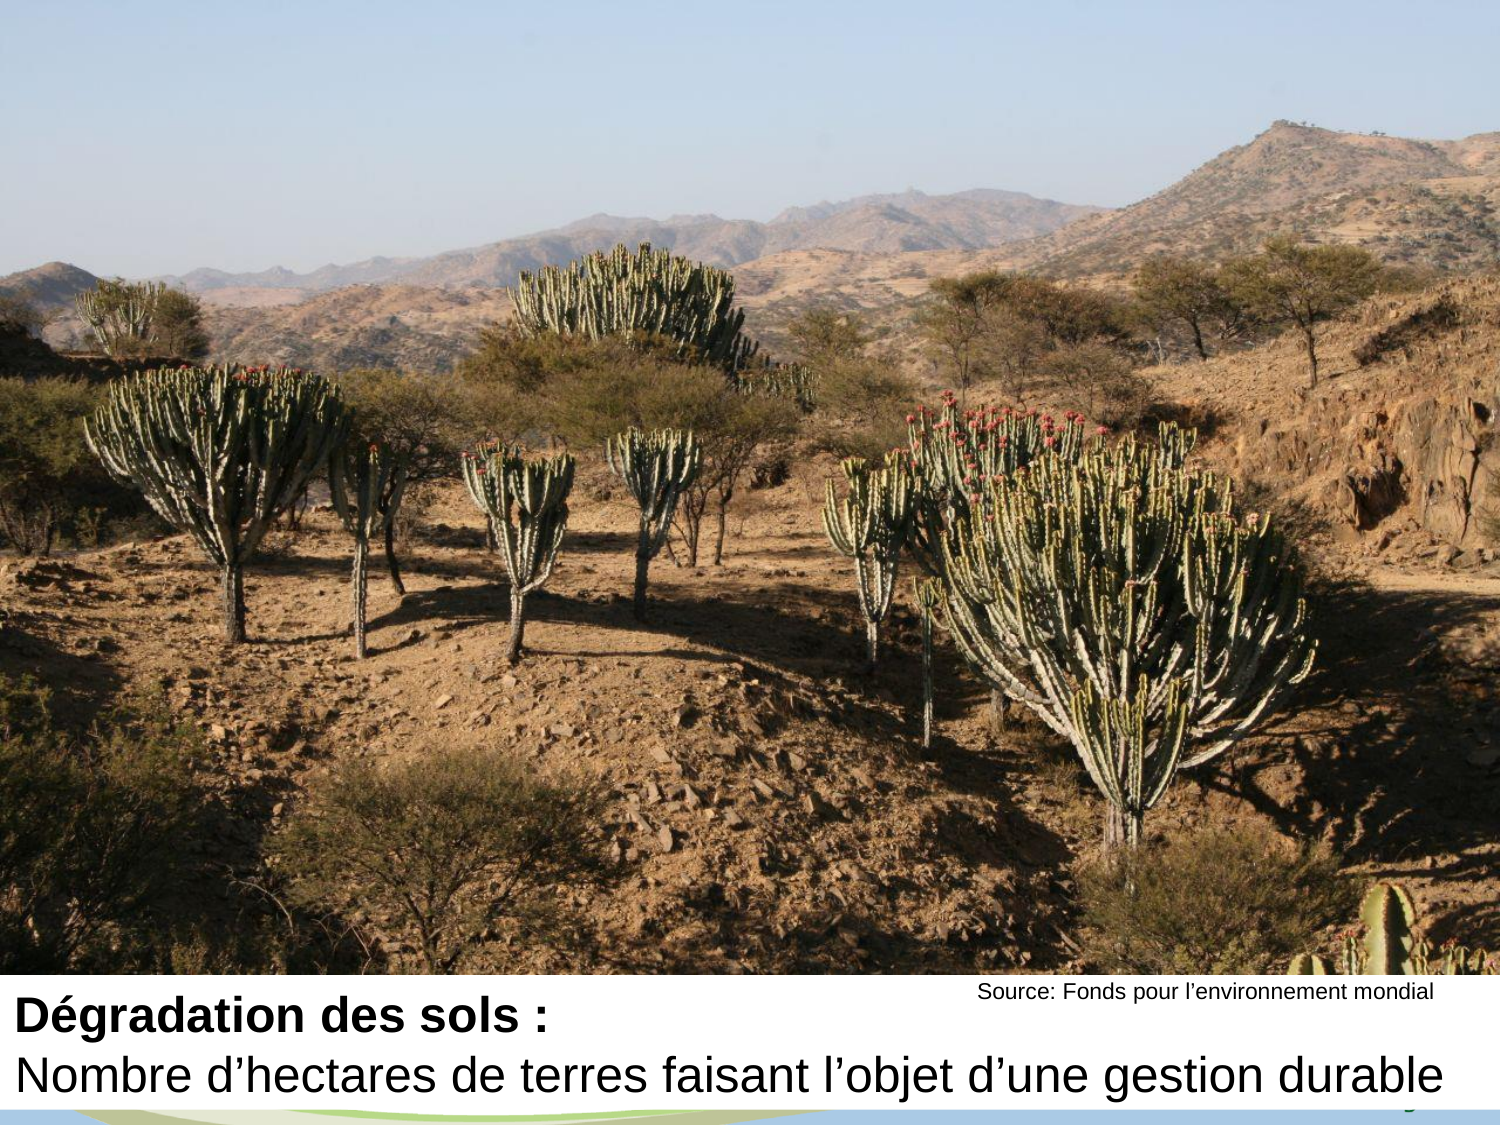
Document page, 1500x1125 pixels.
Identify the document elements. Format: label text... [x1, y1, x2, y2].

picture [0, 0, 1500, 976]
text_box Dégradation des sols : Nombre d’hectares de terres faisant l’objet d’une gestion durable [0, 982, 1500, 1110]
picture [0, 1110, 1500, 1125]
text_box Source: Fonds pour l’environnement mondial [962, 984, 1488, 1012]
